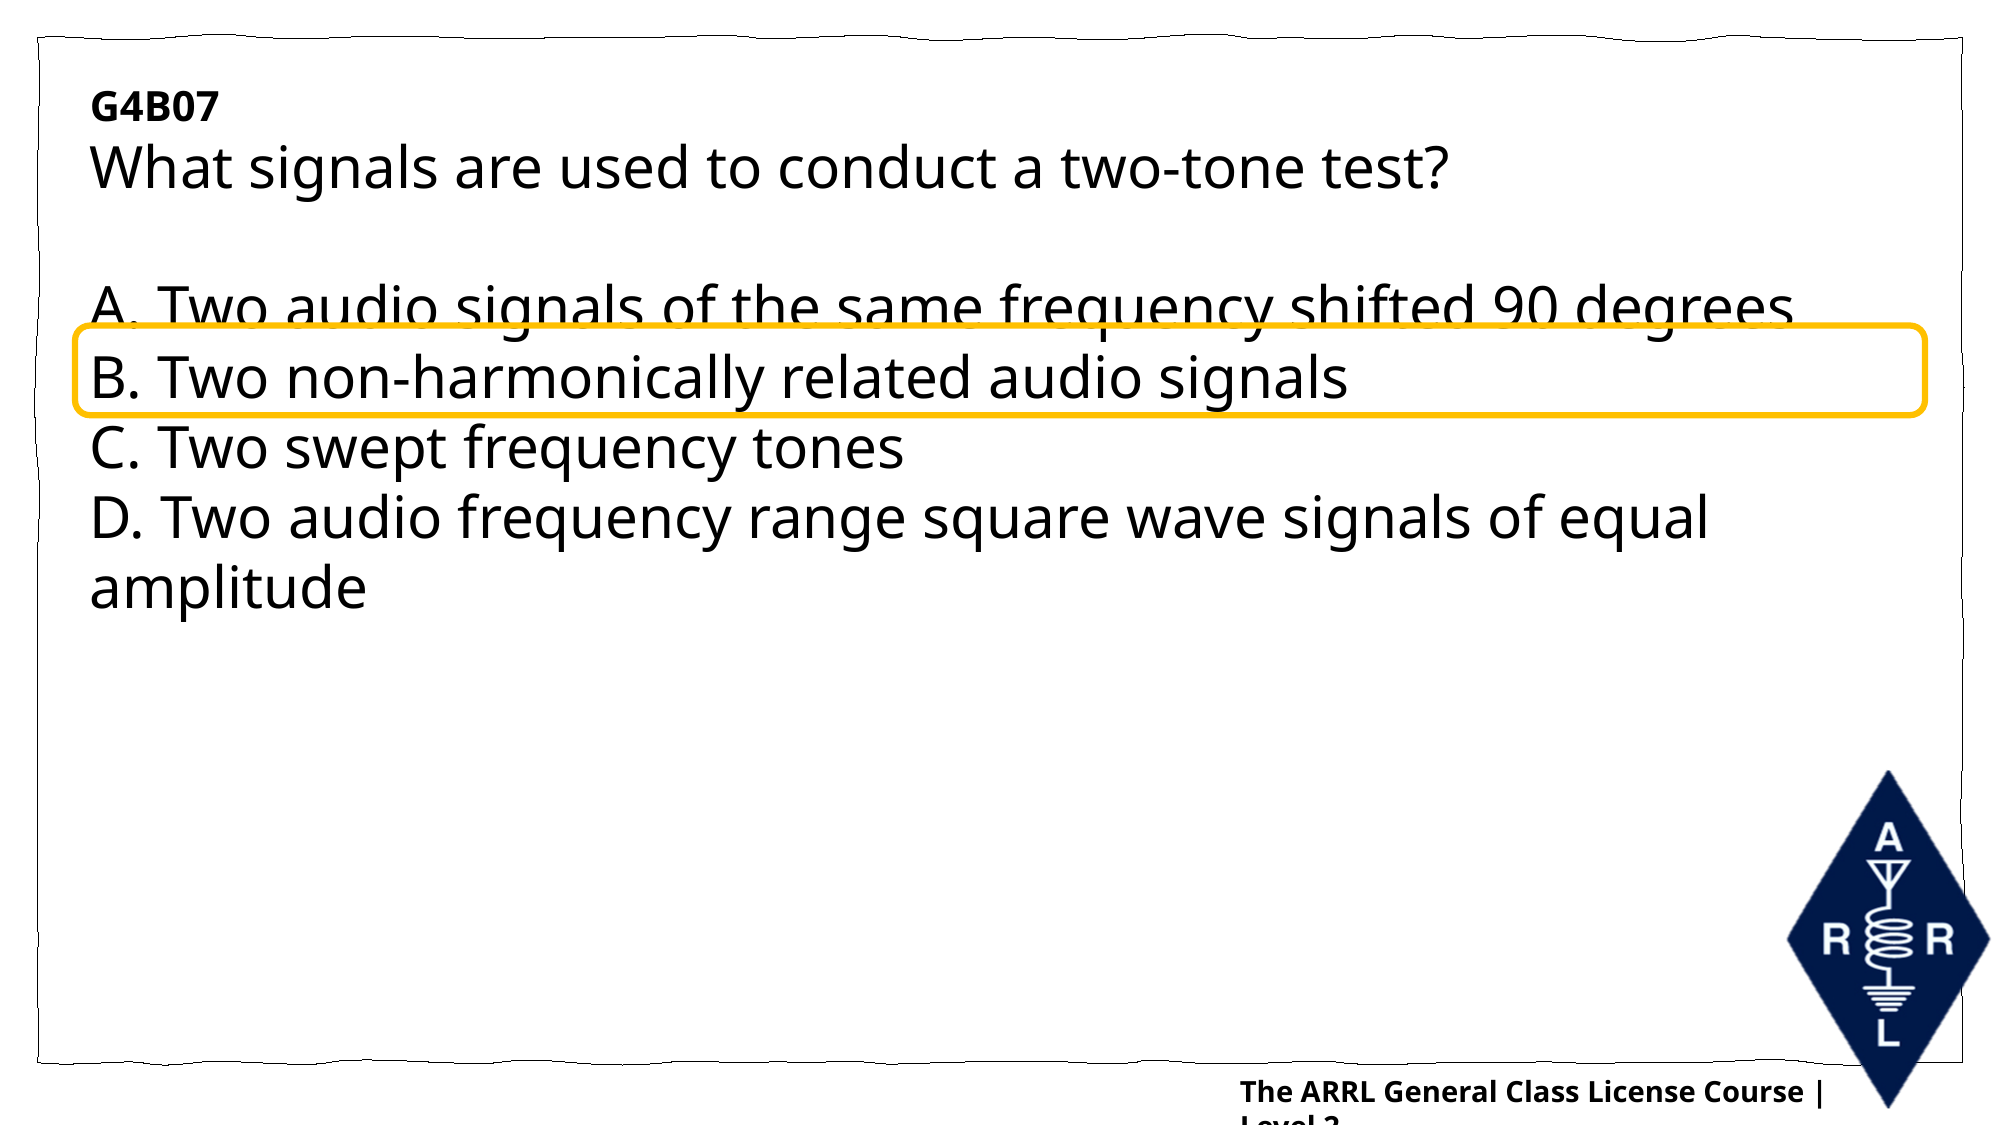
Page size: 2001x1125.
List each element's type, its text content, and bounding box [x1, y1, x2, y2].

picture [1773, 752, 1999, 1125]
text_box G4B07 What signals are used to conduct a two-tone test? A. Two audio signals of the same frequency shifted 90 degrees B. Two non-harmonically related audio signals C. Two swept frequency tones D. Two audio frequency range square wave signals of equal amplitude [75, 408, 1850, 628]
text_box G4B07 What signals are used to conduct a two-tone test? A. Two audio signals of the same frequency shifted 90 degrees B. Two non-harmonically related audio signals C. Two swept frequency tones D. Two audio frequency range square wave signals of equal amplitude [75, 72, 1850, 332]
text_box [73, 324, 1927, 417]
